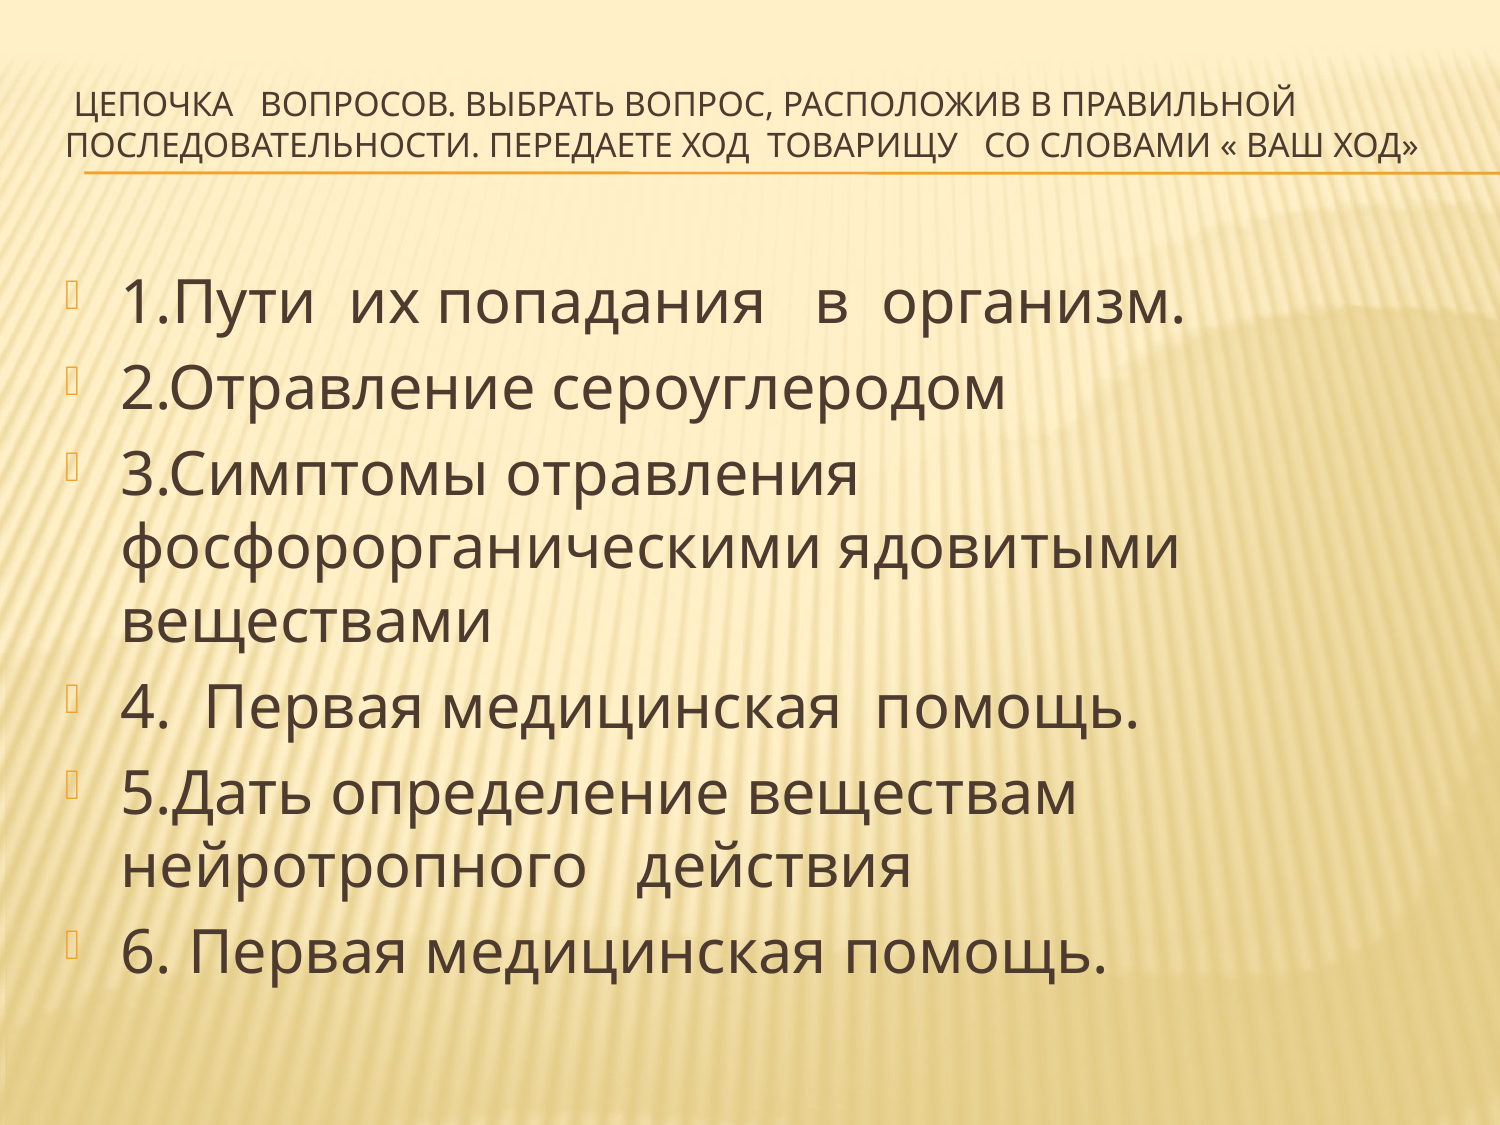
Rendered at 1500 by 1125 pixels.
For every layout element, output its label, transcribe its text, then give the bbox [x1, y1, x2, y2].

title Цепочка вопросов. Выбрать вопрос, расположив в правильной последовательности. Передаете ход товарищу со словами « Ваш ход» [50, 75, 1475, 213]
list 1.Пути их попадания в организм. 2.Отравление сероуглеродом 3.Симптомы отравления фосфорорганическими ядовитыми веществами 4. Первая медицинская помощь. 5.Дать определение веществам нейротропного действия 6. Первая медицинская помощь. [50, 254, 1475, 998]
